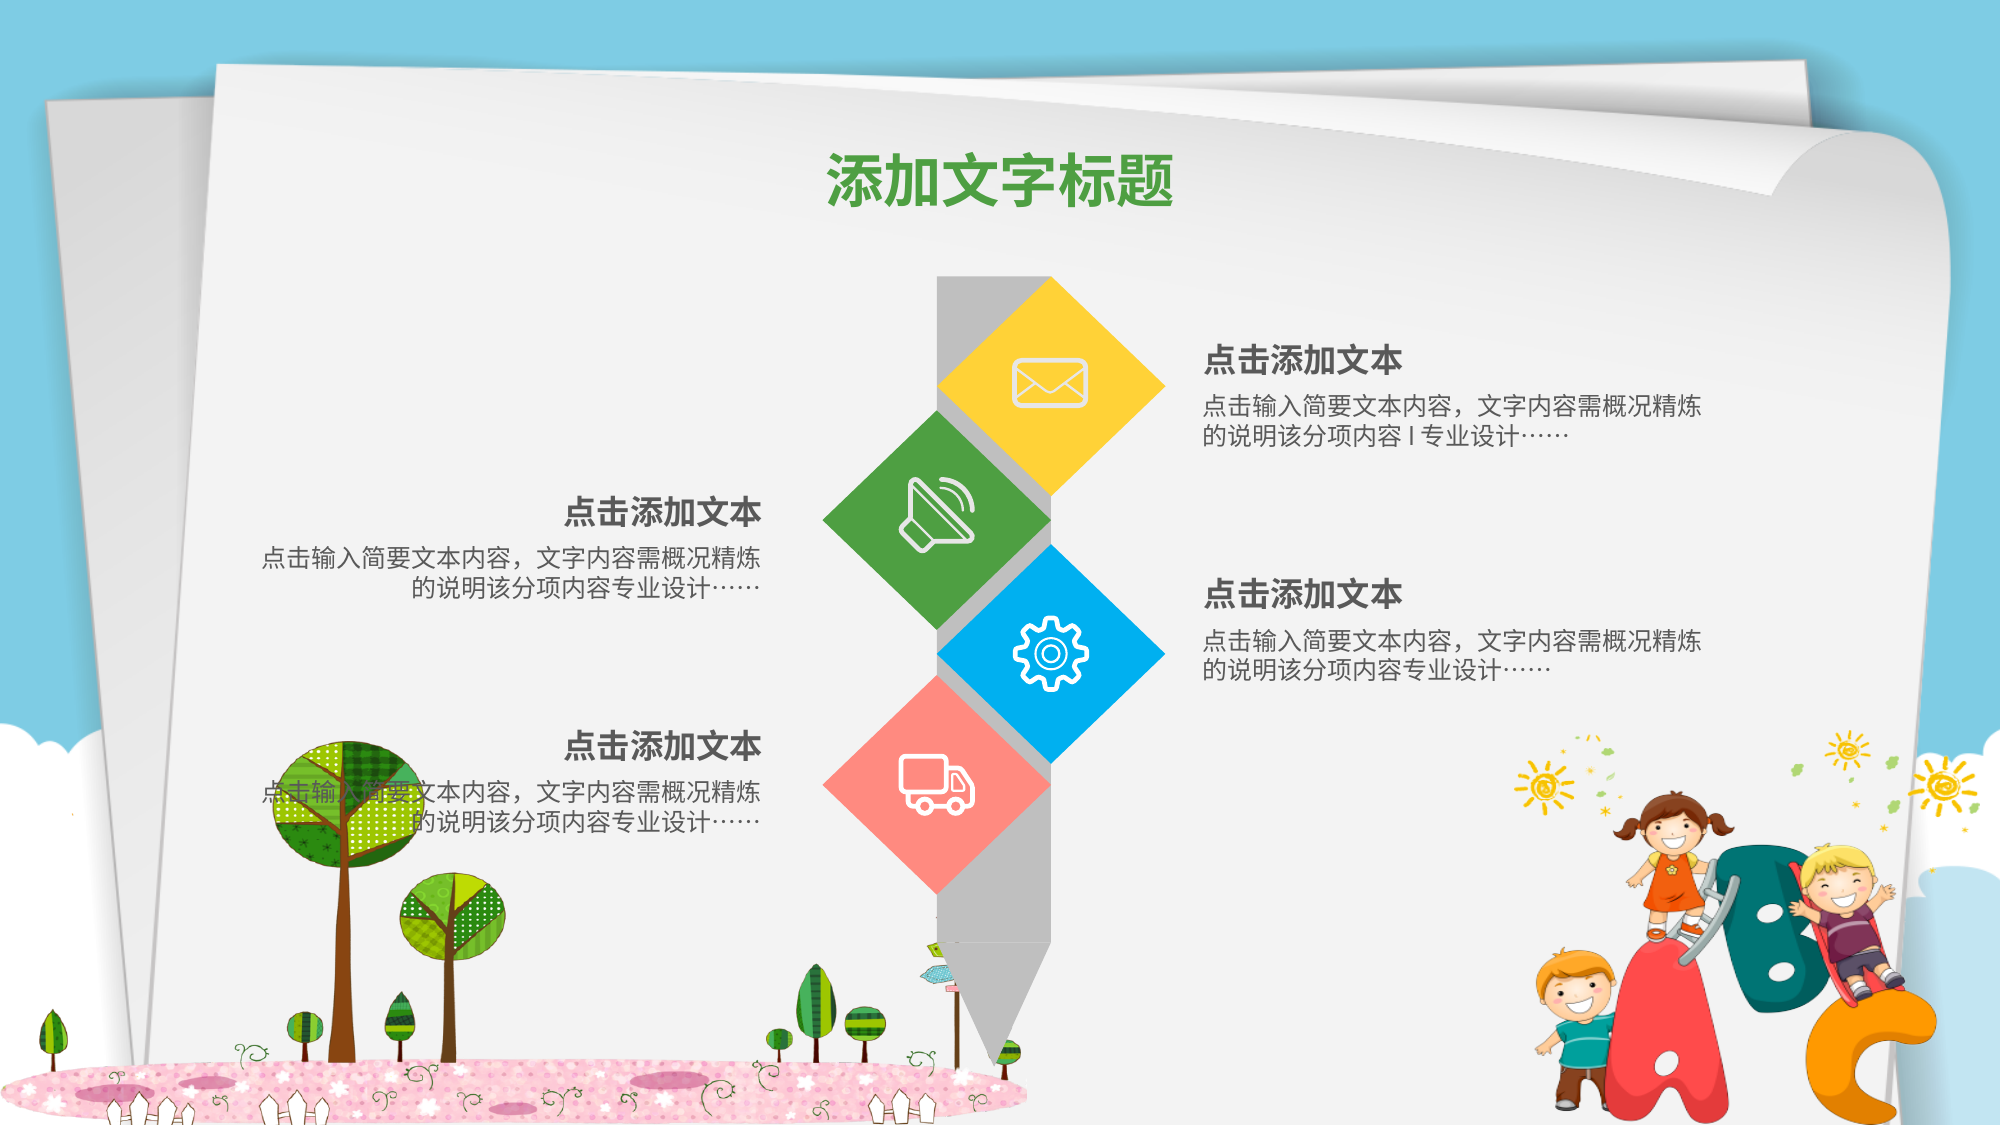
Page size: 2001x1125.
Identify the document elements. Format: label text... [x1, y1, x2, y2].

text_box 点击添加文本 [1189, 331, 1419, 383]
picture [0, 0, 2000, 1125]
text_box 点击输入简要文本内容，文字内容需概况精炼的说明该分项内容专业设计…… [236, 769, 777, 845]
text_box 点击添加文本 [1189, 566, 1419, 617]
text_box 点击添加文本 [548, 483, 778, 539]
text_box 添加文字标题 [249, 132, 1750, 236]
text_box 点击输入简要文本内容，文字内容需概况精炼的说明该分项内容专业设计…… [236, 535, 777, 610]
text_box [936, 276, 1166, 497]
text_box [936, 543, 1166, 764]
text_box 点击添加文本 [548, 717, 778, 773]
text_box 点击输入简要文本内容，文字内容需概况精炼的说明该分项内容l专业设计…… [1187, 383, 1728, 458]
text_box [822, 410, 1052, 631]
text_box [936, 902, 1052, 1067]
text_box 点击输入简要文本内容，文字内容需概况精炼的说明该分项内容专业设计…… [1187, 617, 1728, 693]
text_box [822, 674, 1052, 895]
